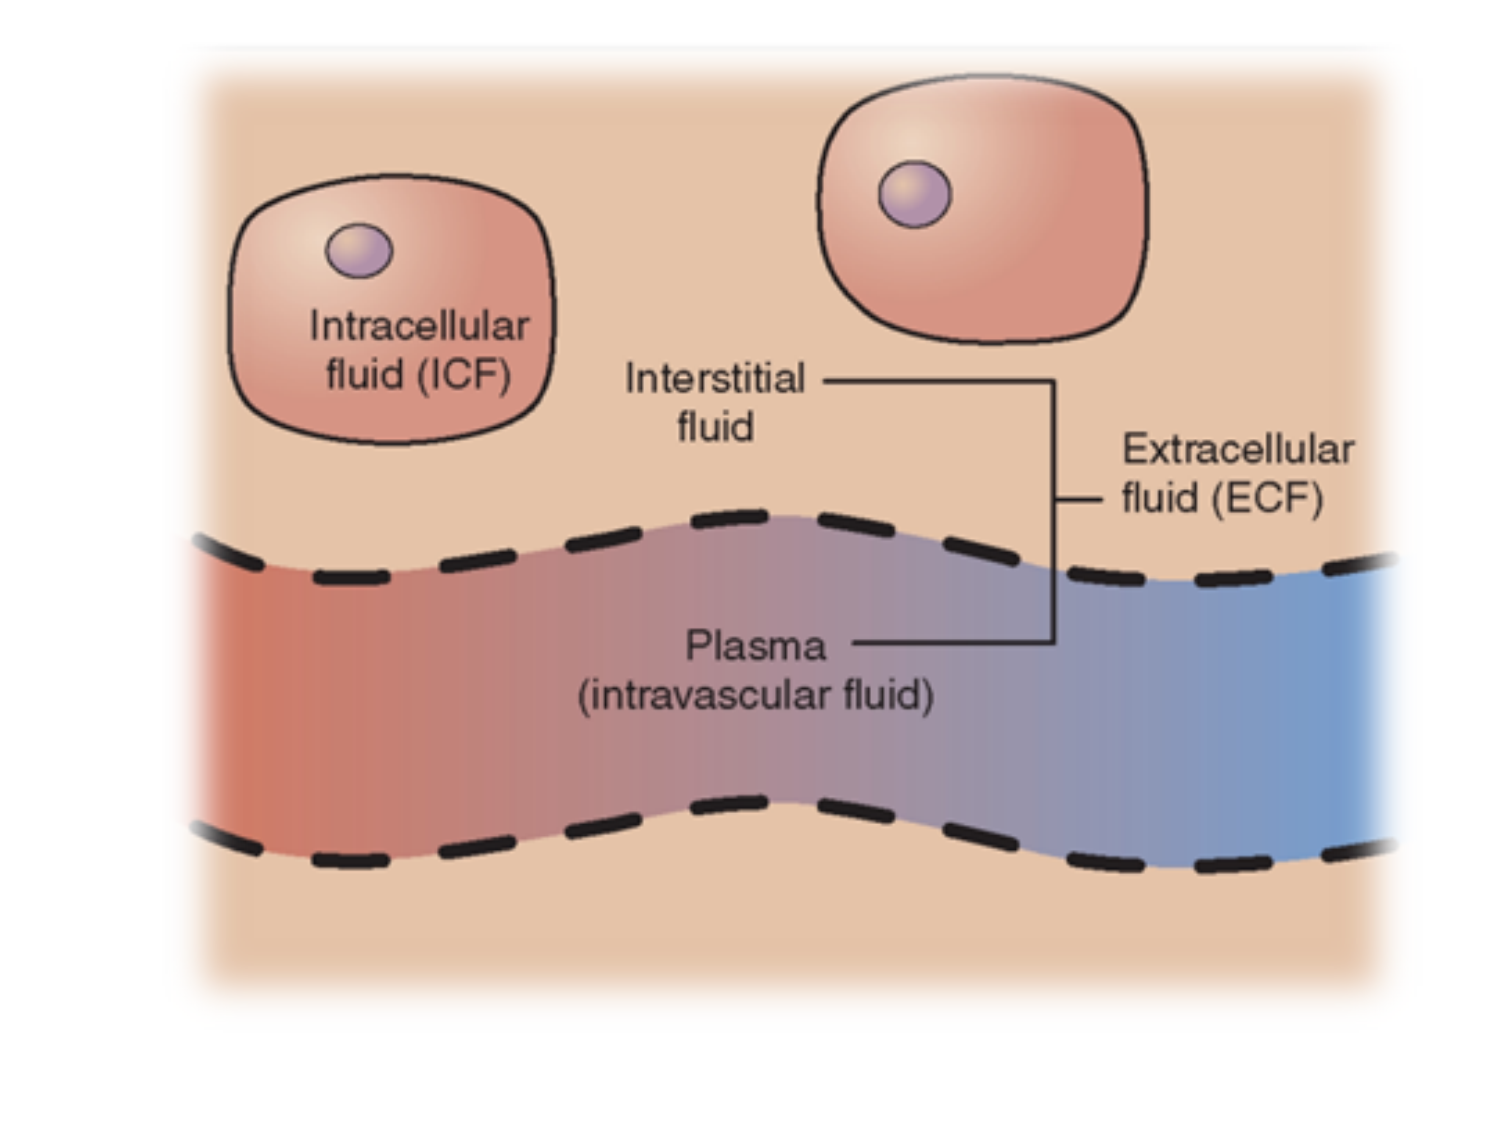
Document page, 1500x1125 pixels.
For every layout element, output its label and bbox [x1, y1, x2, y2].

list [159, 30, 1426, 1036]
